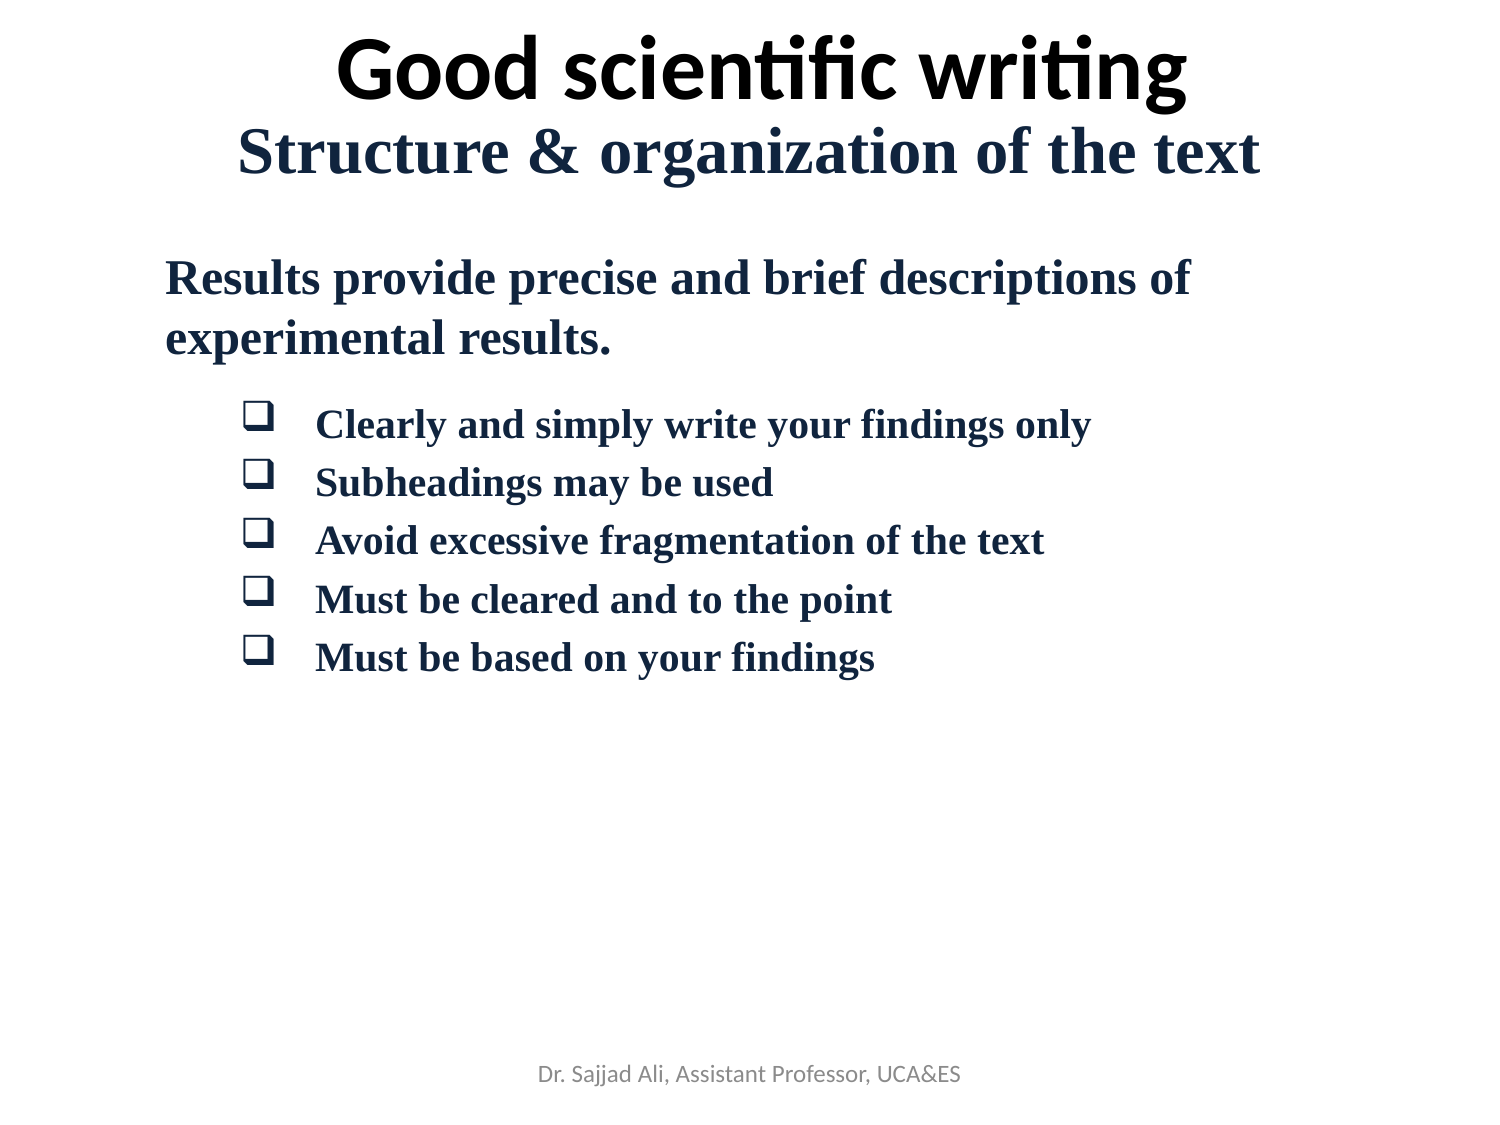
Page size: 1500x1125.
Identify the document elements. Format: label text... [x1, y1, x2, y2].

footer Dr. Sajjad Ali, Assistant Professor, UCA&ES [512, 1042, 988, 1103]
subtitle Results provide precise and brief descriptions of experimental results. Clearly and simply write your findings only Subheadings may be used Avoid excessive fragmentation of the text Must be cleared and to the point Must be based on your findings [75, 237, 1463, 738]
text_box Good scientific writing [124, 0, 1400, 125]
text_box Structure & organization of the text [222, 125, 1278, 195]
